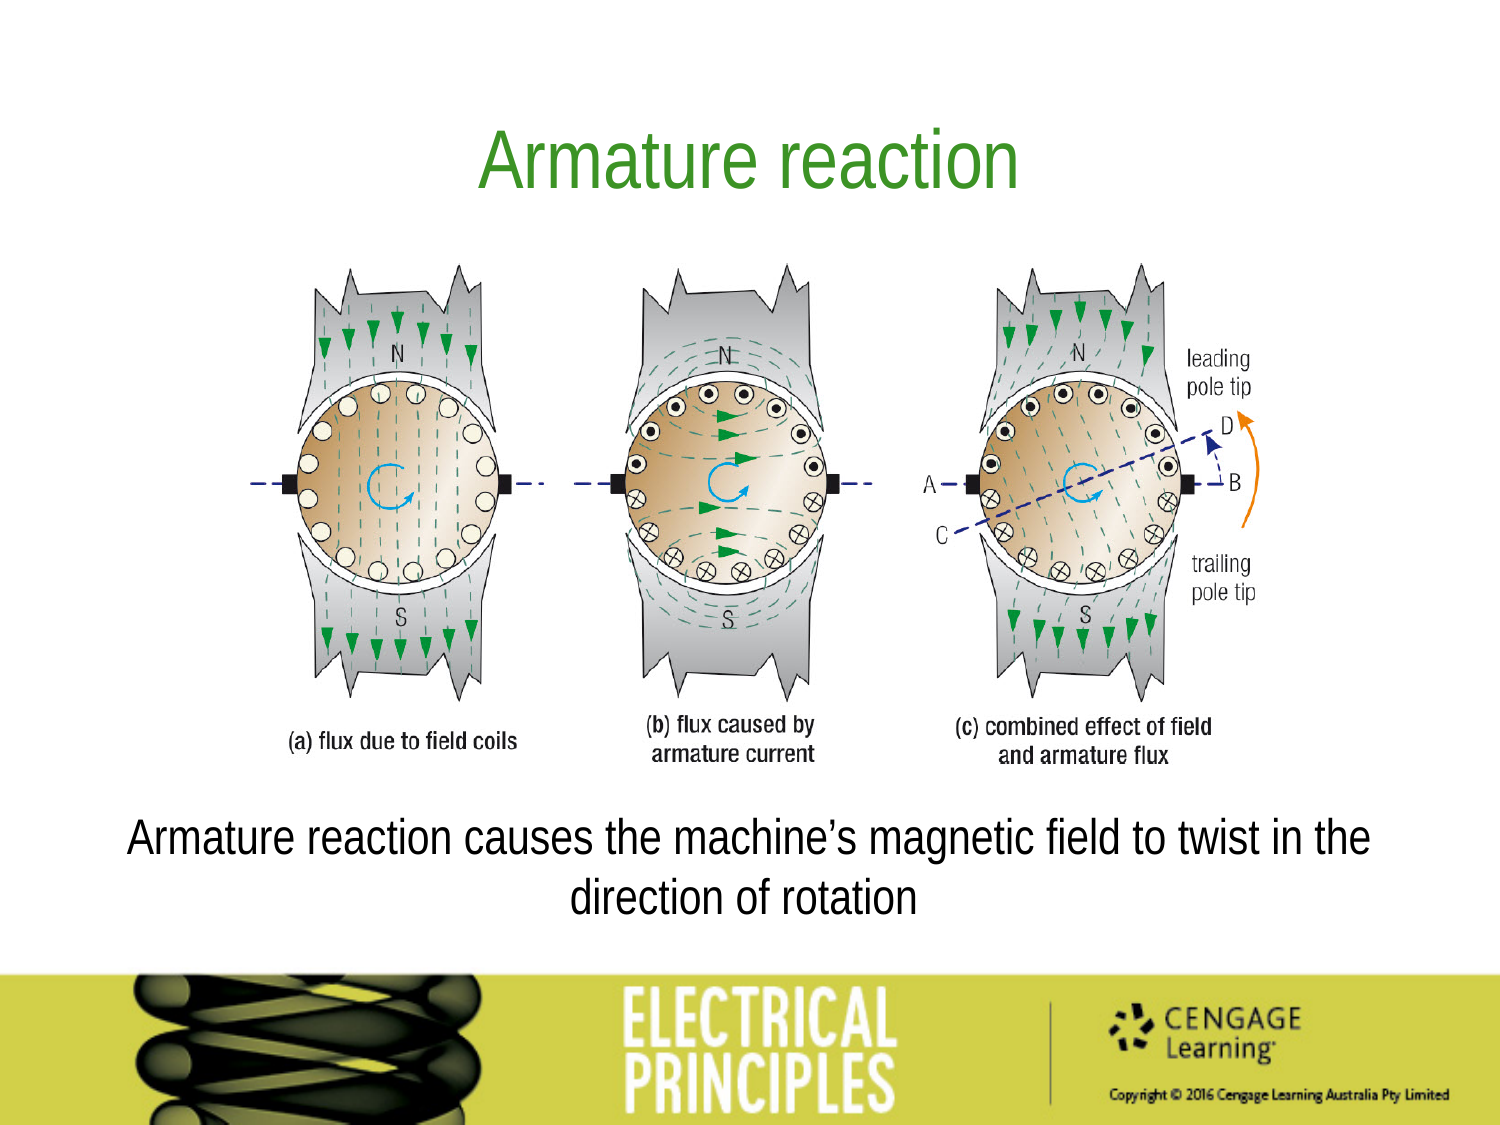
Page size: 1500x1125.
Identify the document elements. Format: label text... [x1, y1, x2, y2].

text_box Armature reaction causes the machine’s magnetic field to twist in the direction of rotation [100, 797, 1400, 932]
title Armature reaction [0, 0, 1500, 207]
picture [0, 207, 1500, 1125]
